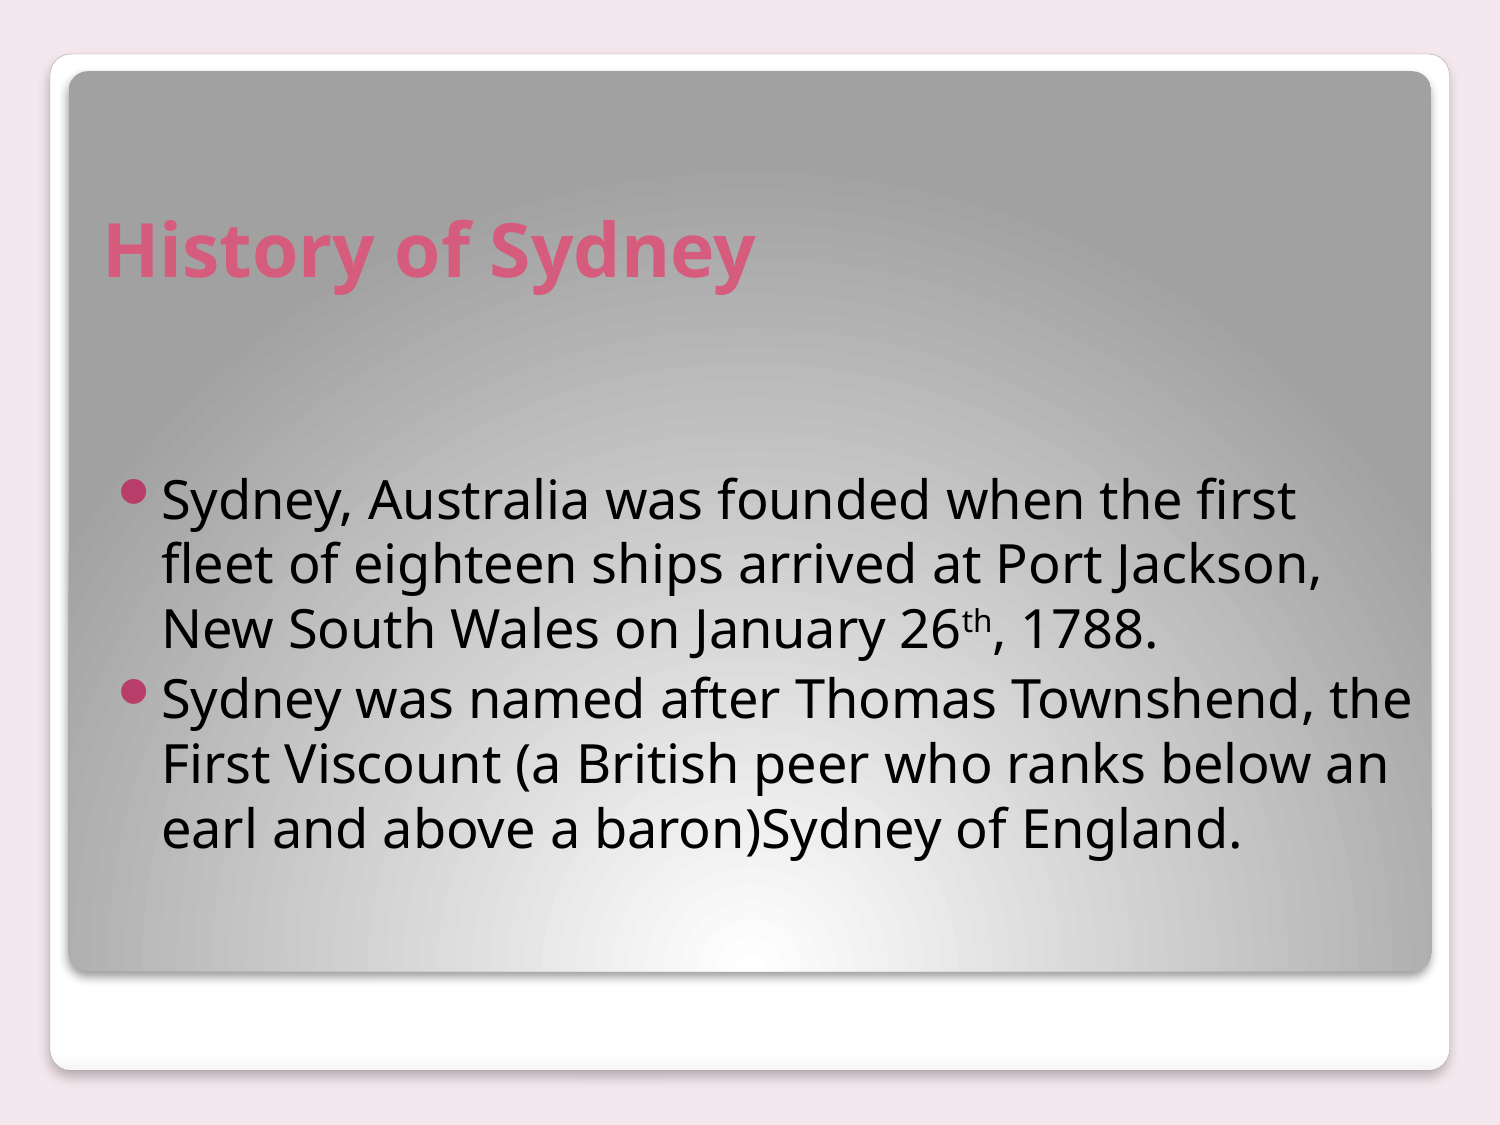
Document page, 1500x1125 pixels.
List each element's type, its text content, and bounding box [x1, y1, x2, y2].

list Sydney, Australia was founded when the first fleet of eighteen ships arrived at Port Jackson, New South Wales on January 26th, 1788. Sydney was named after Thomas Townshend, the First Viscount (a British peer who ranks below an earl and above a baron)Sydney of England. [87, 450, 1438, 900]
title History of Sydney [87, 112, 1438, 300]
